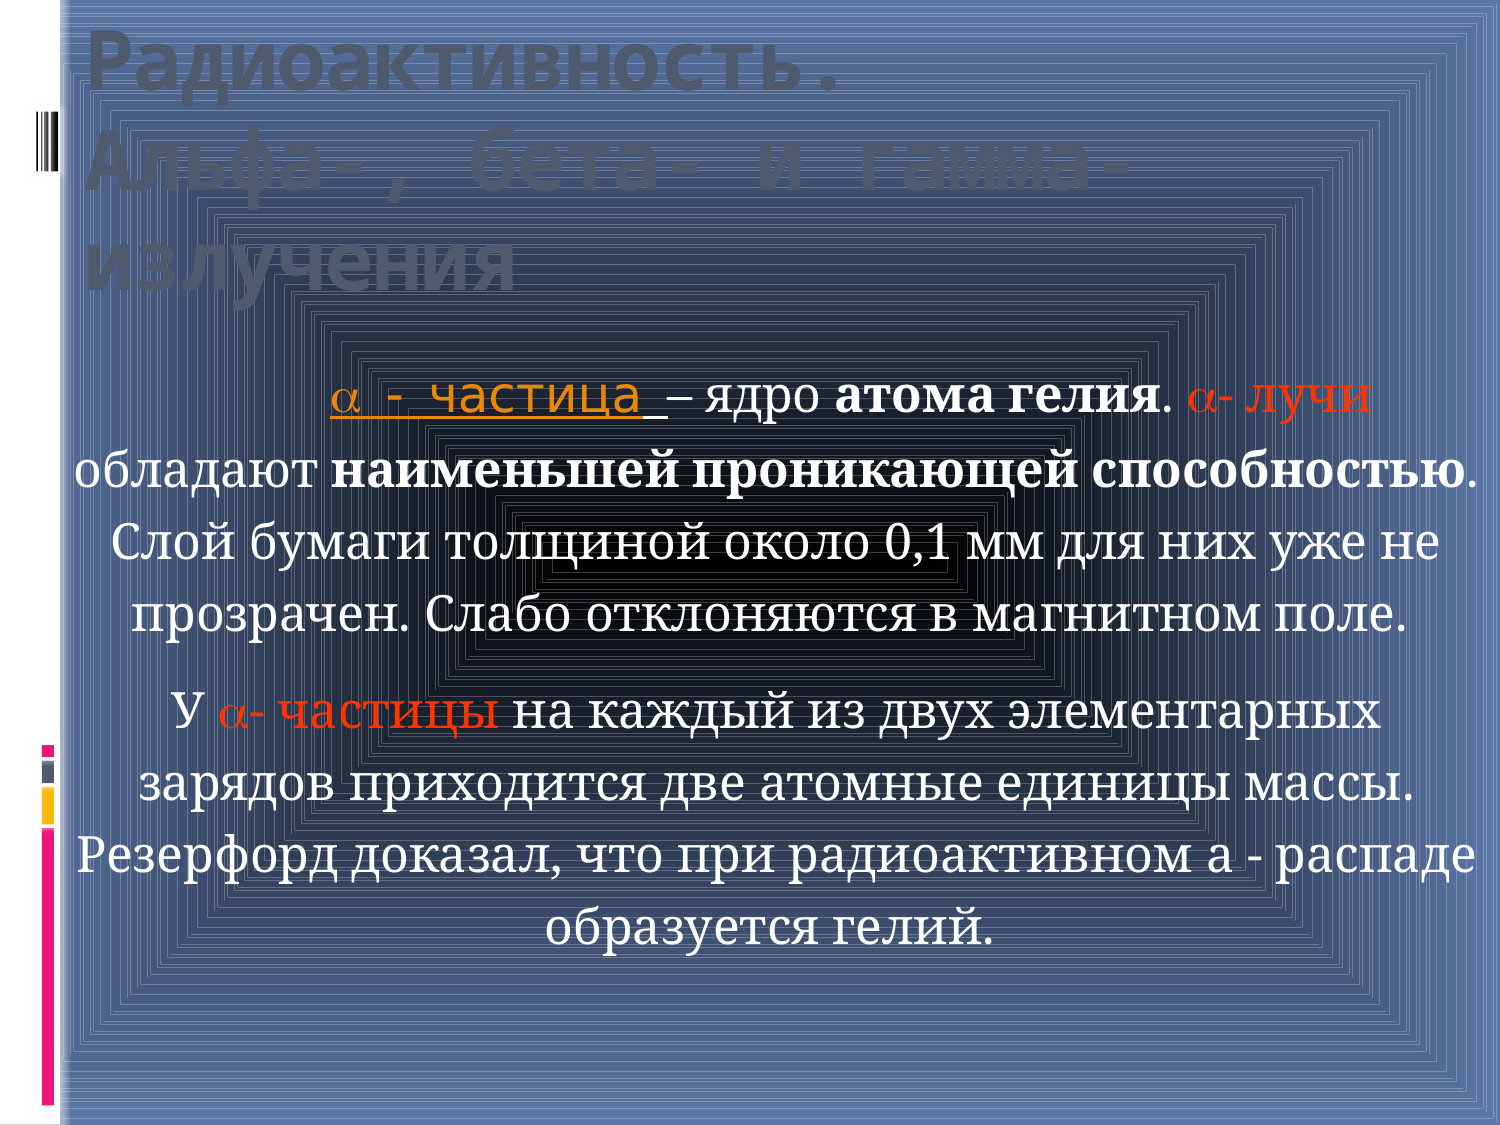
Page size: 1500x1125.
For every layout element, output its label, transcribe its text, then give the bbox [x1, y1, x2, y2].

text_box  - частица – ядро атома гелия. - лучи обладают наименьшей проникающей способностью. Слой бумаги толщиной около 0,1 мм для них уже не прозрачен. Слабо отклоняются в магнитном поле. У - частицы на каждый из двух элементарных зарядов приходится две атомные единицы массы. Резерфорд доказал, что при радиоактивном a - распаде образуется гелий. [53, 328, 1500, 962]
text_box Радиоактивность. Альфа-, бета- и гамма-излучения [70, 0, 1500, 223]
